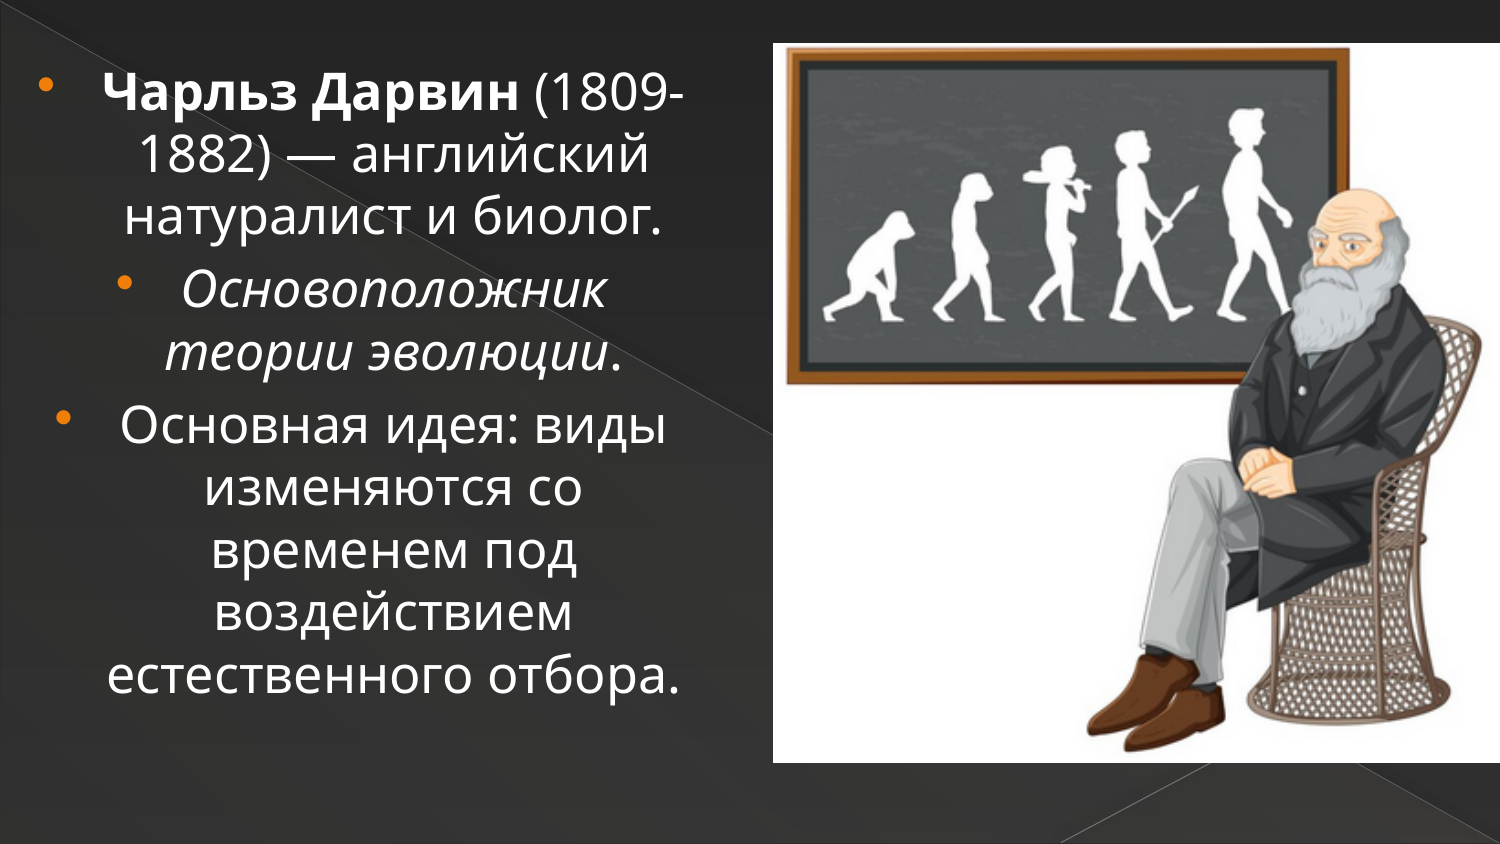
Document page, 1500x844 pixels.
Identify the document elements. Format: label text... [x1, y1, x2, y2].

picture [773, 43, 1500, 764]
list Чарльз Дарвин (1809-1882) — английский натуралист и биолог. Основоположник теории эволюции. Основная идея: виды изменяются со временем под воздействием естественного отбора. [0, 50, 715, 844]
